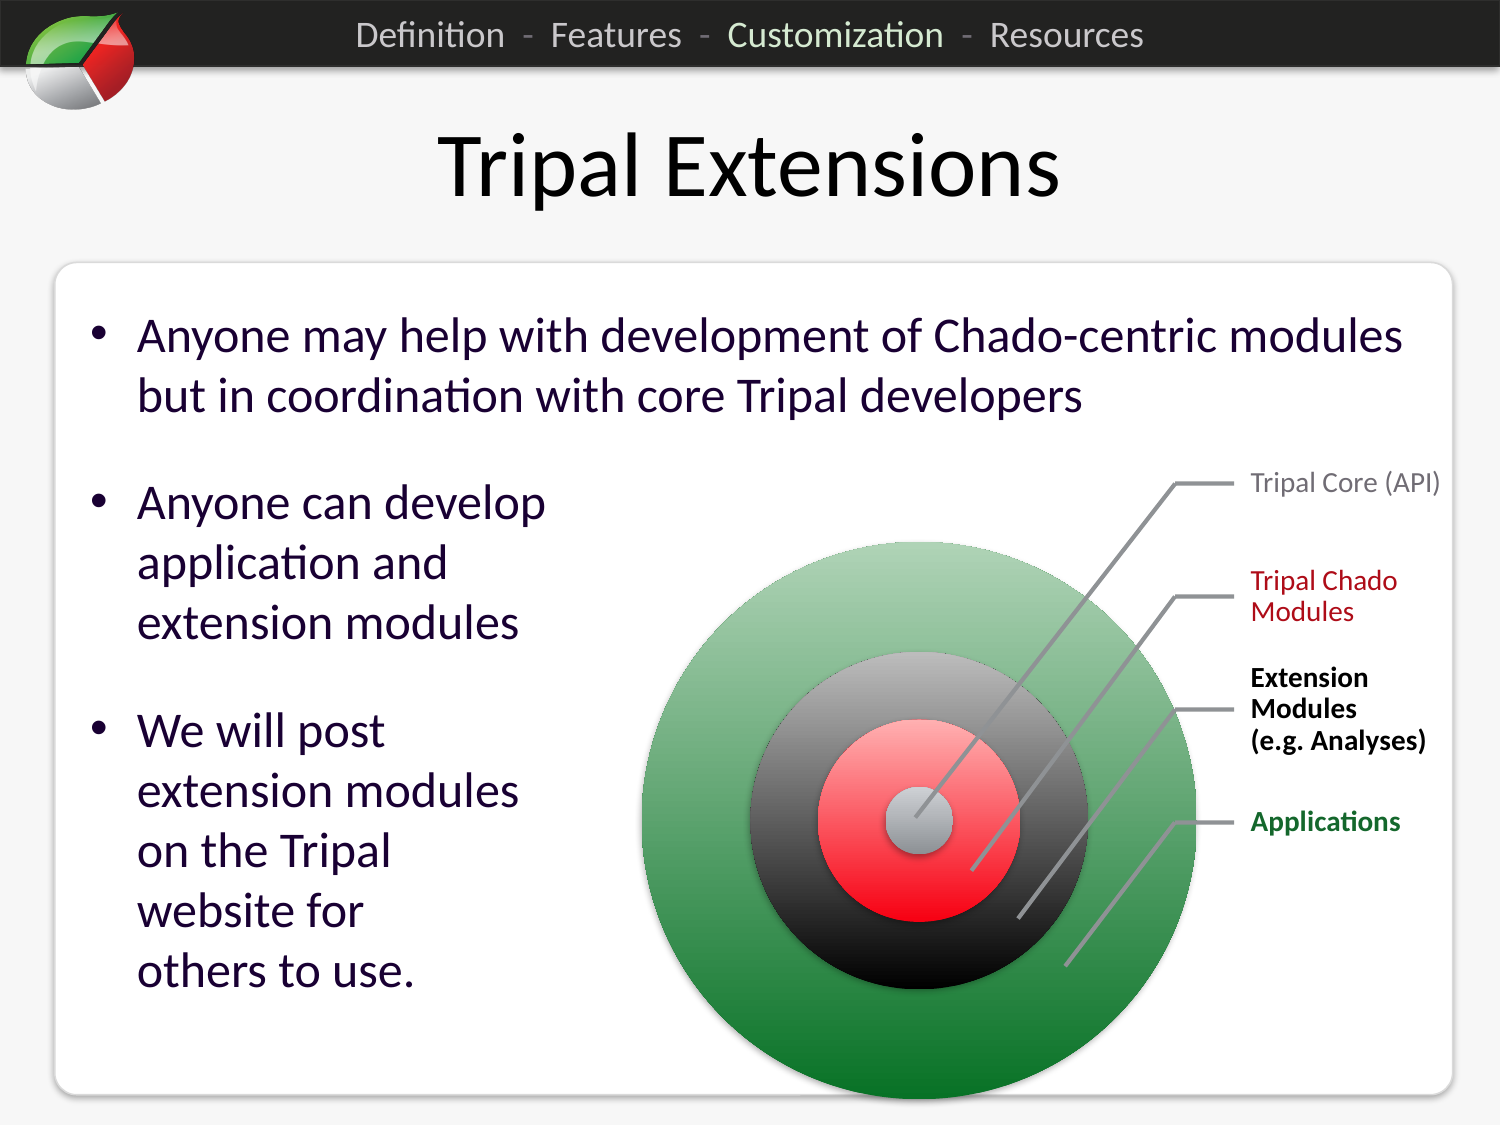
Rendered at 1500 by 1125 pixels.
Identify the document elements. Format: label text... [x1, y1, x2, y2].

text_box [555, 447, 1500, 1079]
text_box Definition - Features - Customization - Resources [0, 0, 1500, 67]
picture [24, 6, 138, 112]
text_box [53, 261, 1454, 1096]
title Tripal Extensions [75, 76, 1425, 254]
list Anyone may help with development of Chado-centric modules but in coordination with core Tripal developers Anyone can develop application and extension modules We will post extension modules on the Tripal website for others to use. [75, 294, 1425, 1076]
